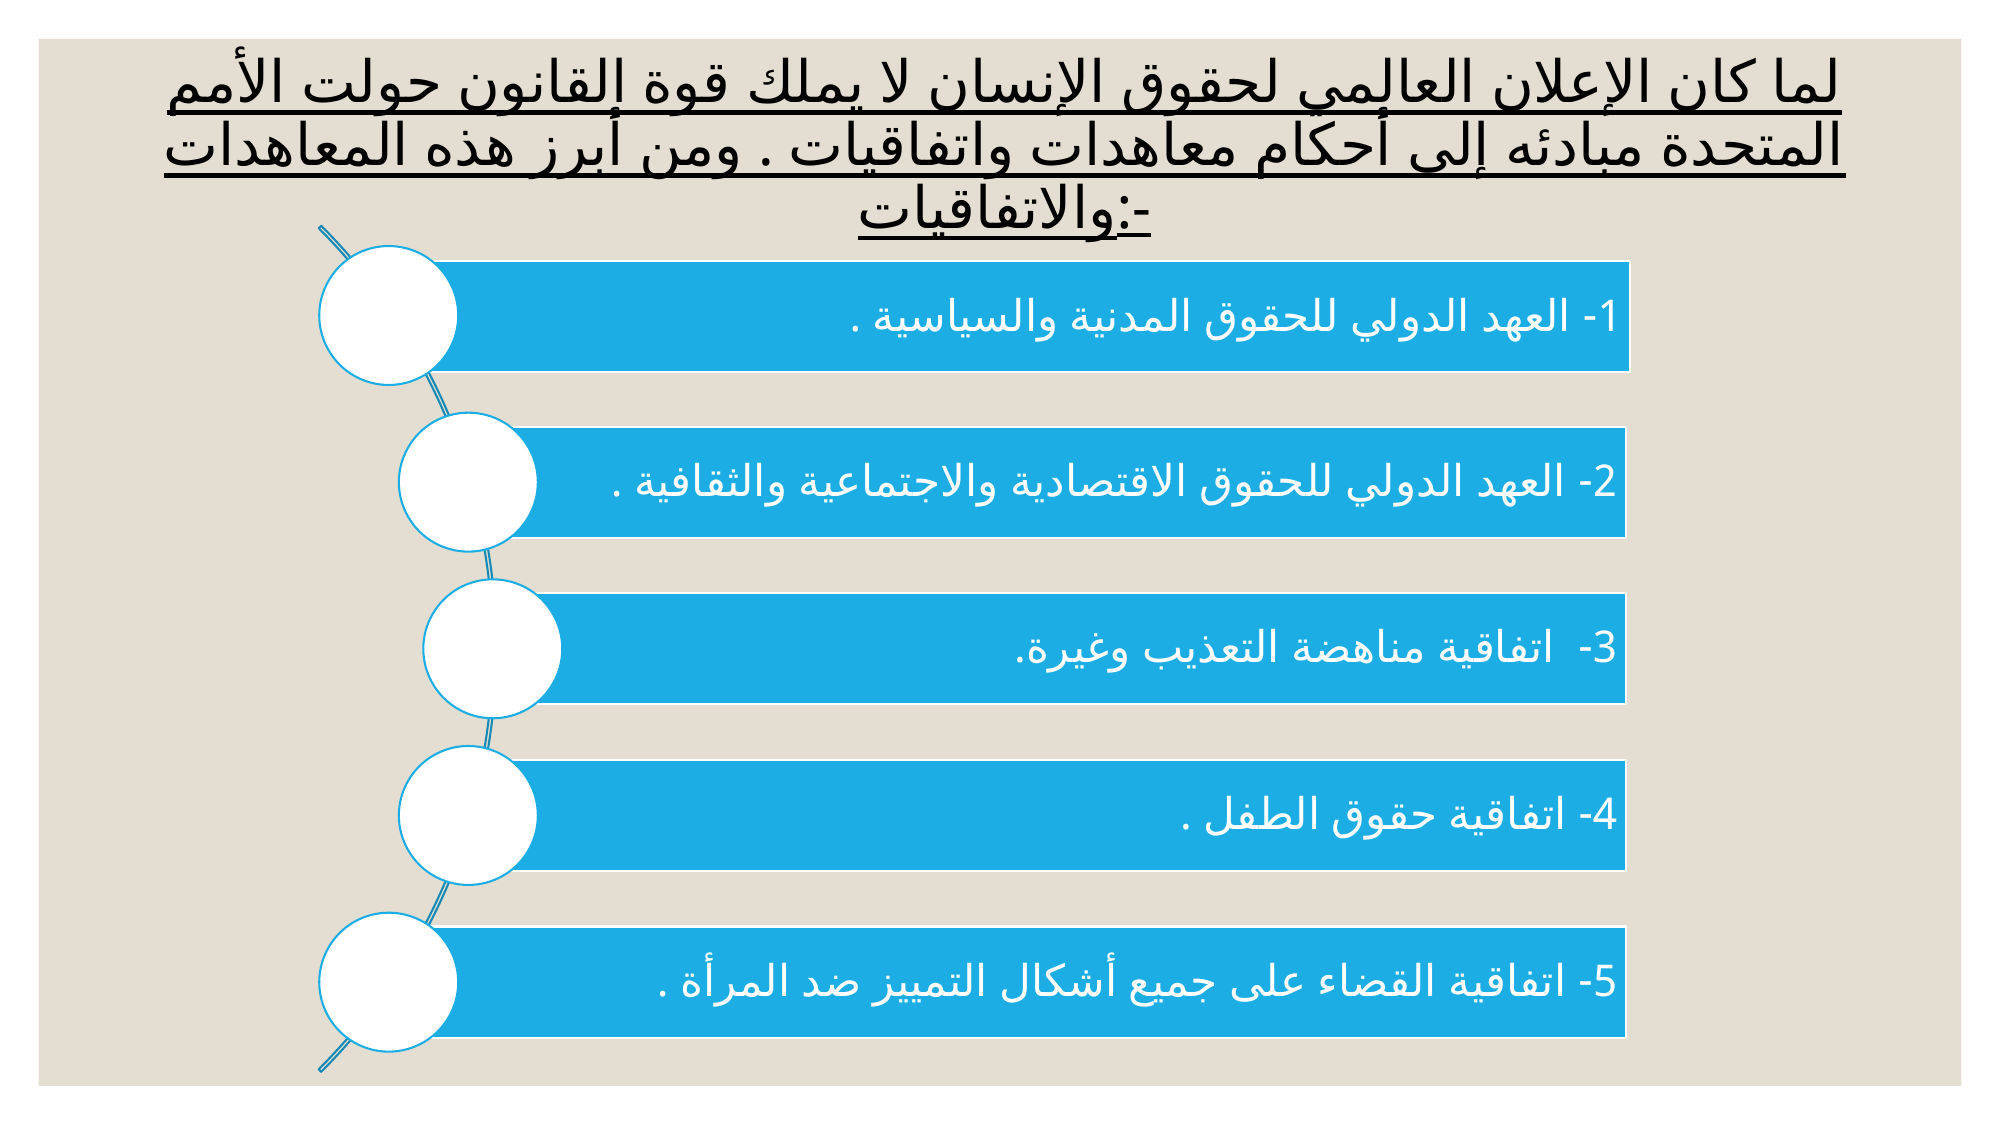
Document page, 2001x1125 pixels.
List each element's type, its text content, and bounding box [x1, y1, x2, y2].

title لما كان الإعلان العالمي لحقوق الإنسان لا يملك قوة القانون حولت الأمم المتحدة مبادئه إلى أحكام معاهدات واتفاقيات . ومن أبرز هذه المعاهدات والاتفاقيات:- [141, 72, 1867, 291]
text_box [304, 204, 1639, 1094]
